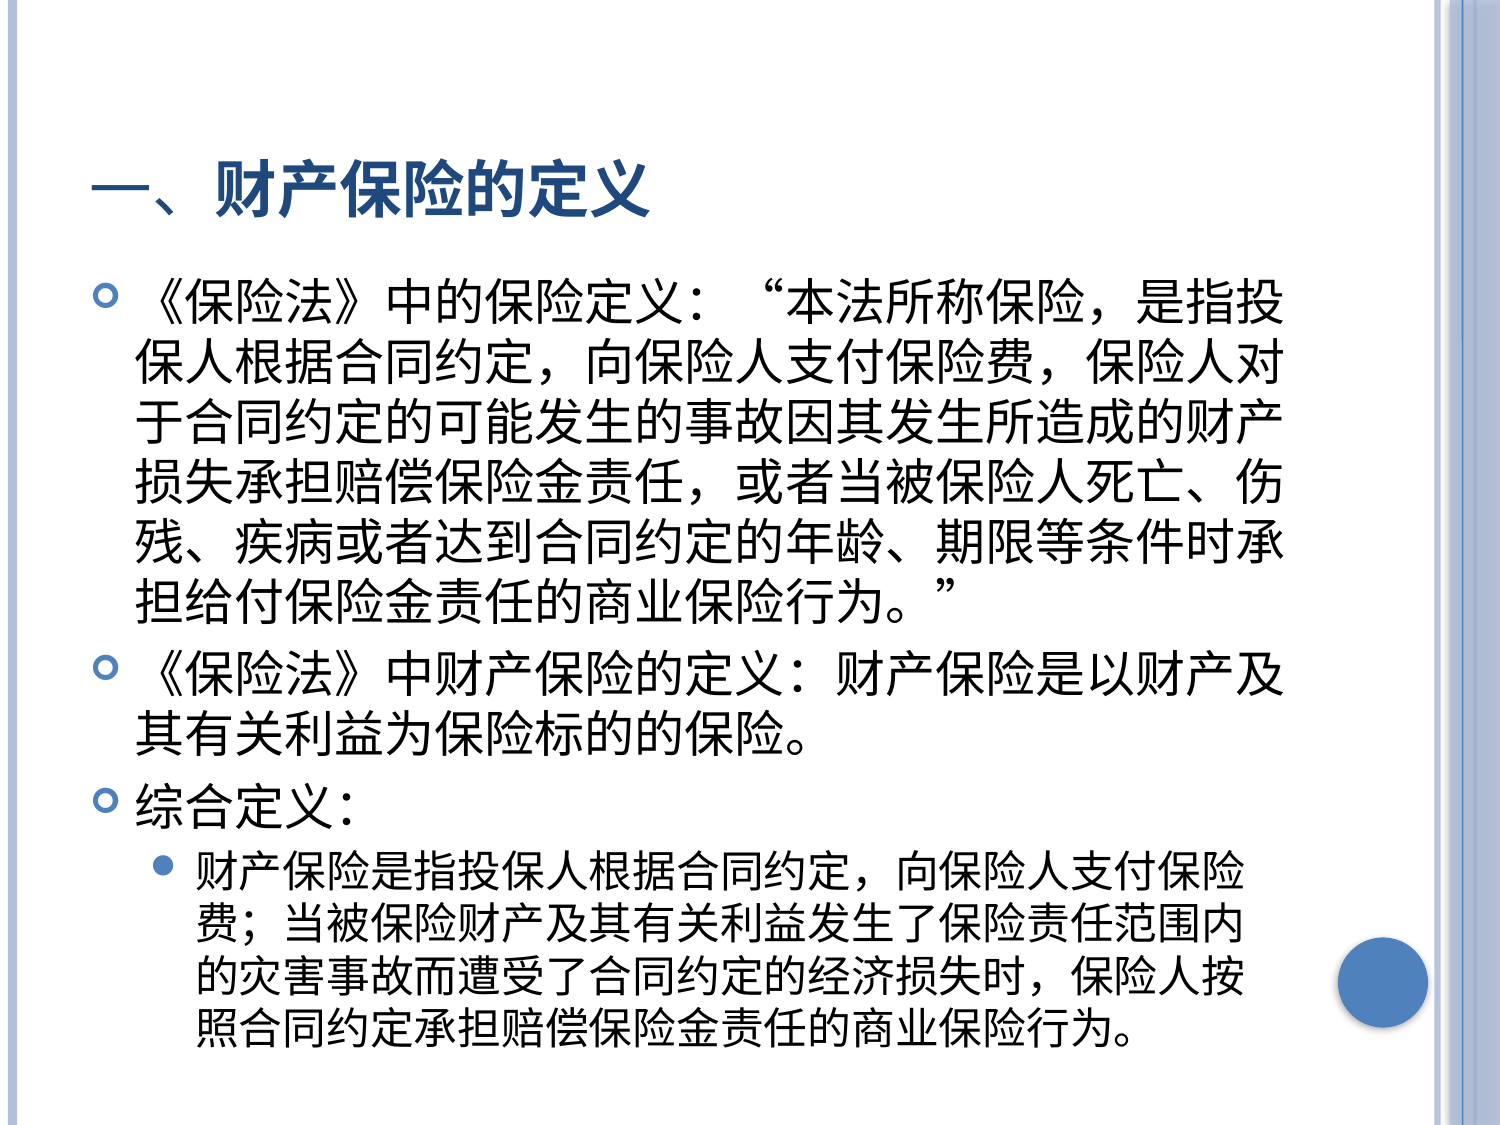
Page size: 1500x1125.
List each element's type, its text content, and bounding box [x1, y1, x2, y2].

title 一、财产保险的定义 [75, 45, 1300, 233]
list 《保险法》中的保险定义：“本法所称保险，是指投保人根据合同约定，向保险人支付保险费，保险人对于合同约定的可能发生的事故因其发生所造成的财产损失承担赔偿保险金责任，或者当被保险人死亡、伤残、疾病或者达到合同约定的年龄、期限等条件时承担给付保险金责任的商业保险行为。” 《保险法》中财产保险的定义：财产保险是以财产及其有关利益为保险标的的保险。 综合定义： 财产保险是指投保人根据合同约定，向保险人支付保险费；当被保险财产及其有关利益发生了保险责任范围内的灾害事故而遭受了合同约定的经济损失时，保险人按照合同约定承担赔偿保险金责任的商业保险行为。 [74, 262, 1301, 1063]
